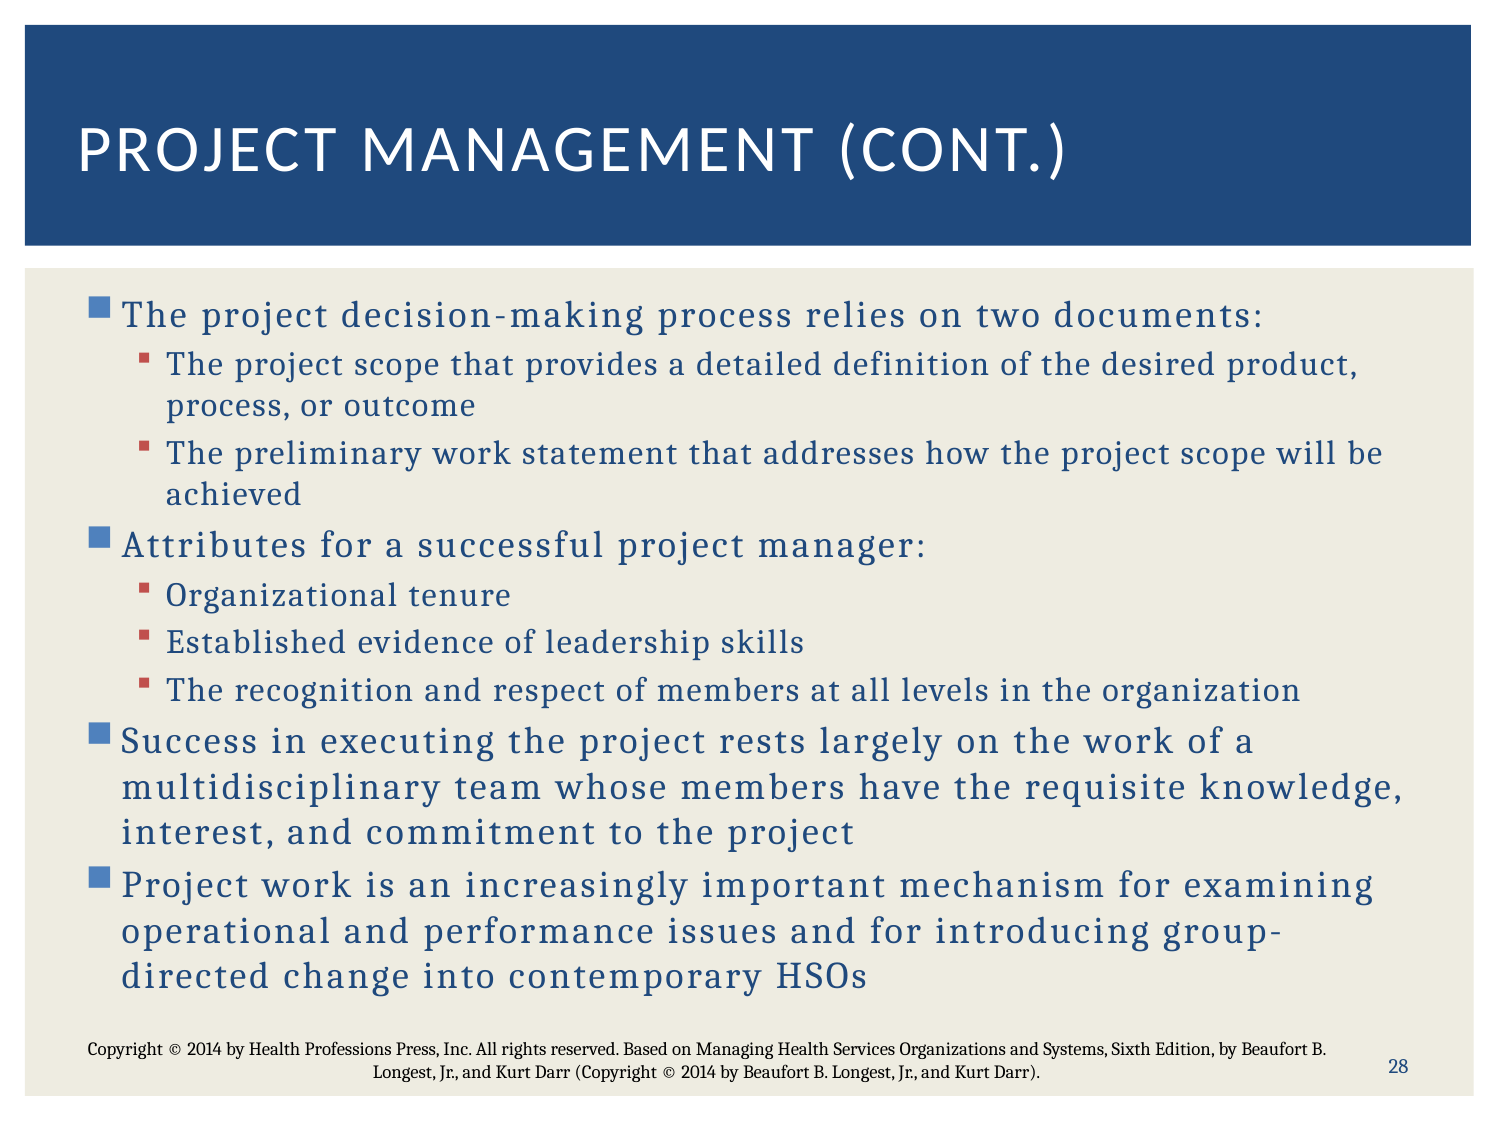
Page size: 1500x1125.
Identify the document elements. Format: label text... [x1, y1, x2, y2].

title Project Management (CONT.) [62, 58, 1438, 232]
list The project decision-making process relies on two documents: The project scope that provides a detailed definition of the desired product, process, or outcome The preliminary work statement that addresses how the project scope will be achieved Attributes for a successful project manager: Organizational tenure Established evidence of leadership skills The recognition and respect of members at all levels in the organization Success in executing the project rests largely on the work of a multidisciplinary team whose members have the requisite knowledge, interest, and commitment to the project Project work is an increasingly important mechanism for examining operational and performance issues and for introducing group-directed change into contemporary HSOs [62, 281, 1442, 1005]
slide_number 28 [1349, 1041, 1448, 1089]
